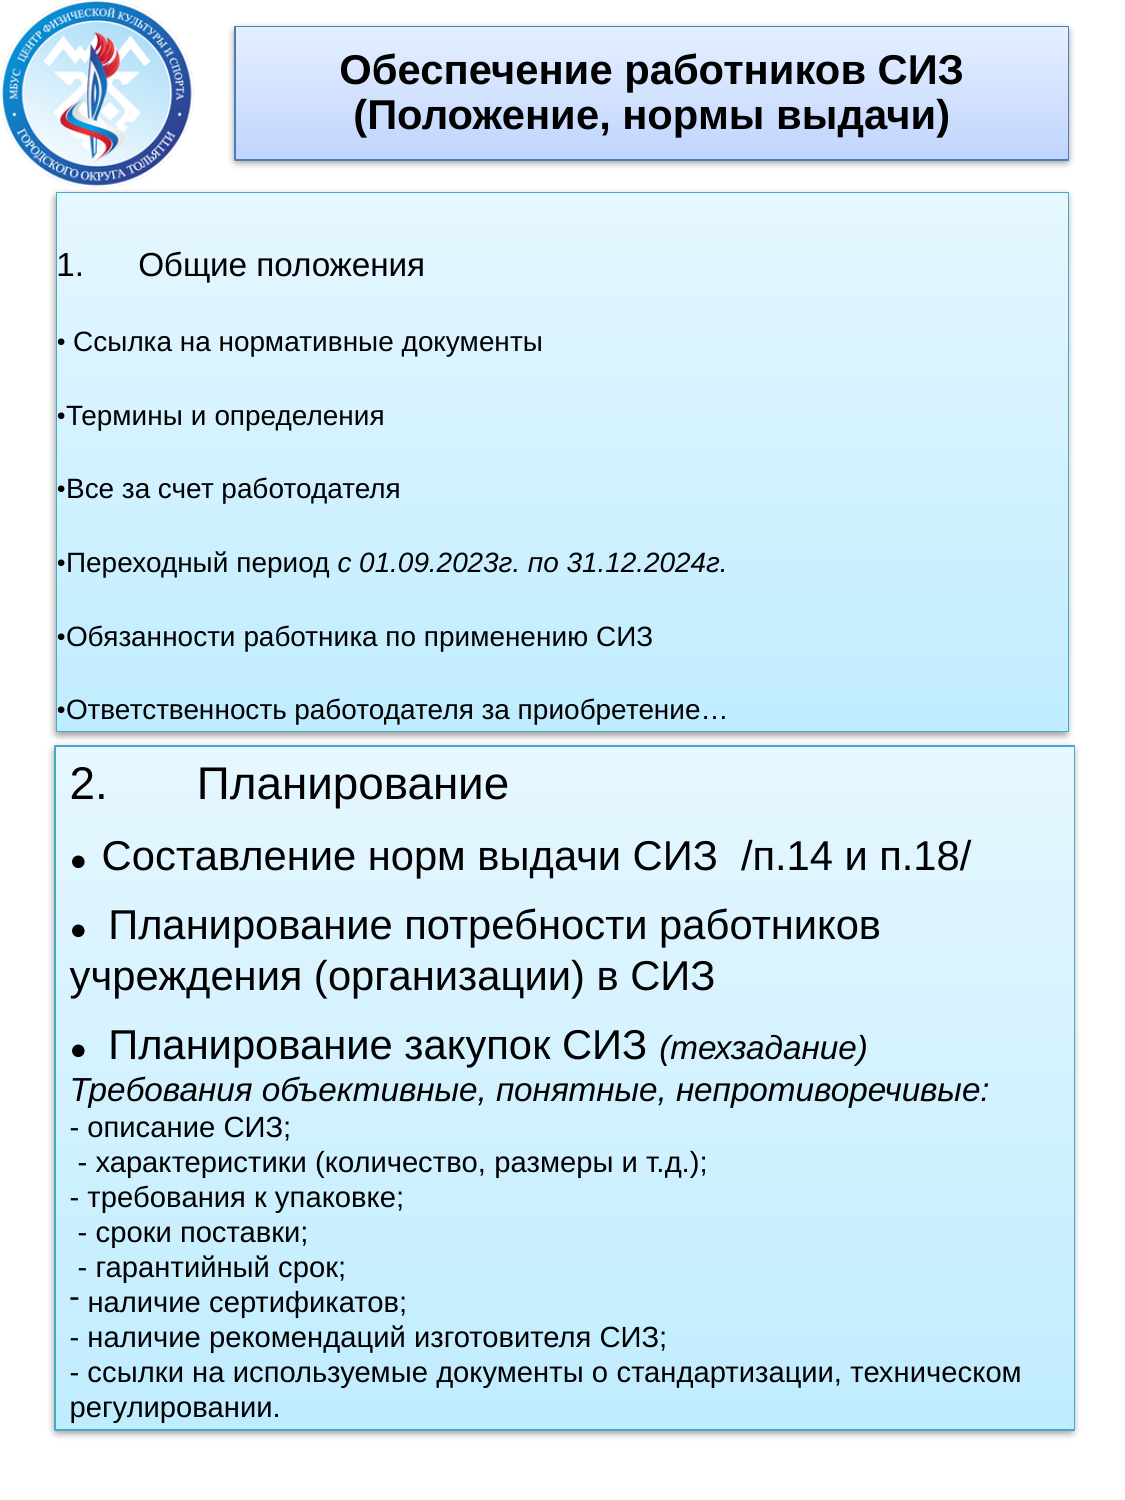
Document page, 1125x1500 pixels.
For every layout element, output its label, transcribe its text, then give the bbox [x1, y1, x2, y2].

subtitle Общие положения • Ссылка на нормативные документы •Термины и определения •Все за счет работодателя •Переходный период с 01.09.2023г. по 31.12.2024г. •Обязанности работника по применению СИЗ •Ответственность работодателя за приобретение… [56, 192, 1069, 732]
picture [0, 0, 195, 189]
text_box 2. Планирование ● Составление норм выдачи СИЗ /п.14 и п.18/ ● Планирование потребности работников учреждения (организации) в СИЗ ● Планирование закупок СИЗ (техзадание) Требования объективные, понятные, непротиворечивые: - описание СИЗ; - характеристики (количество, размеры и т.д.); - требования к упаковке; - сроки поставки; - гарантийный срок; наличие сертификатов; - наличие рекомендаций изготовителя СИЗ; - ссылки на используемые документы о стандартизации, техническом регулировании. [54, 745, 1075, 1431]
title Обеспечение работников СИЗ (Положение, нормы выдачи) [234, 26, 1069, 161]
